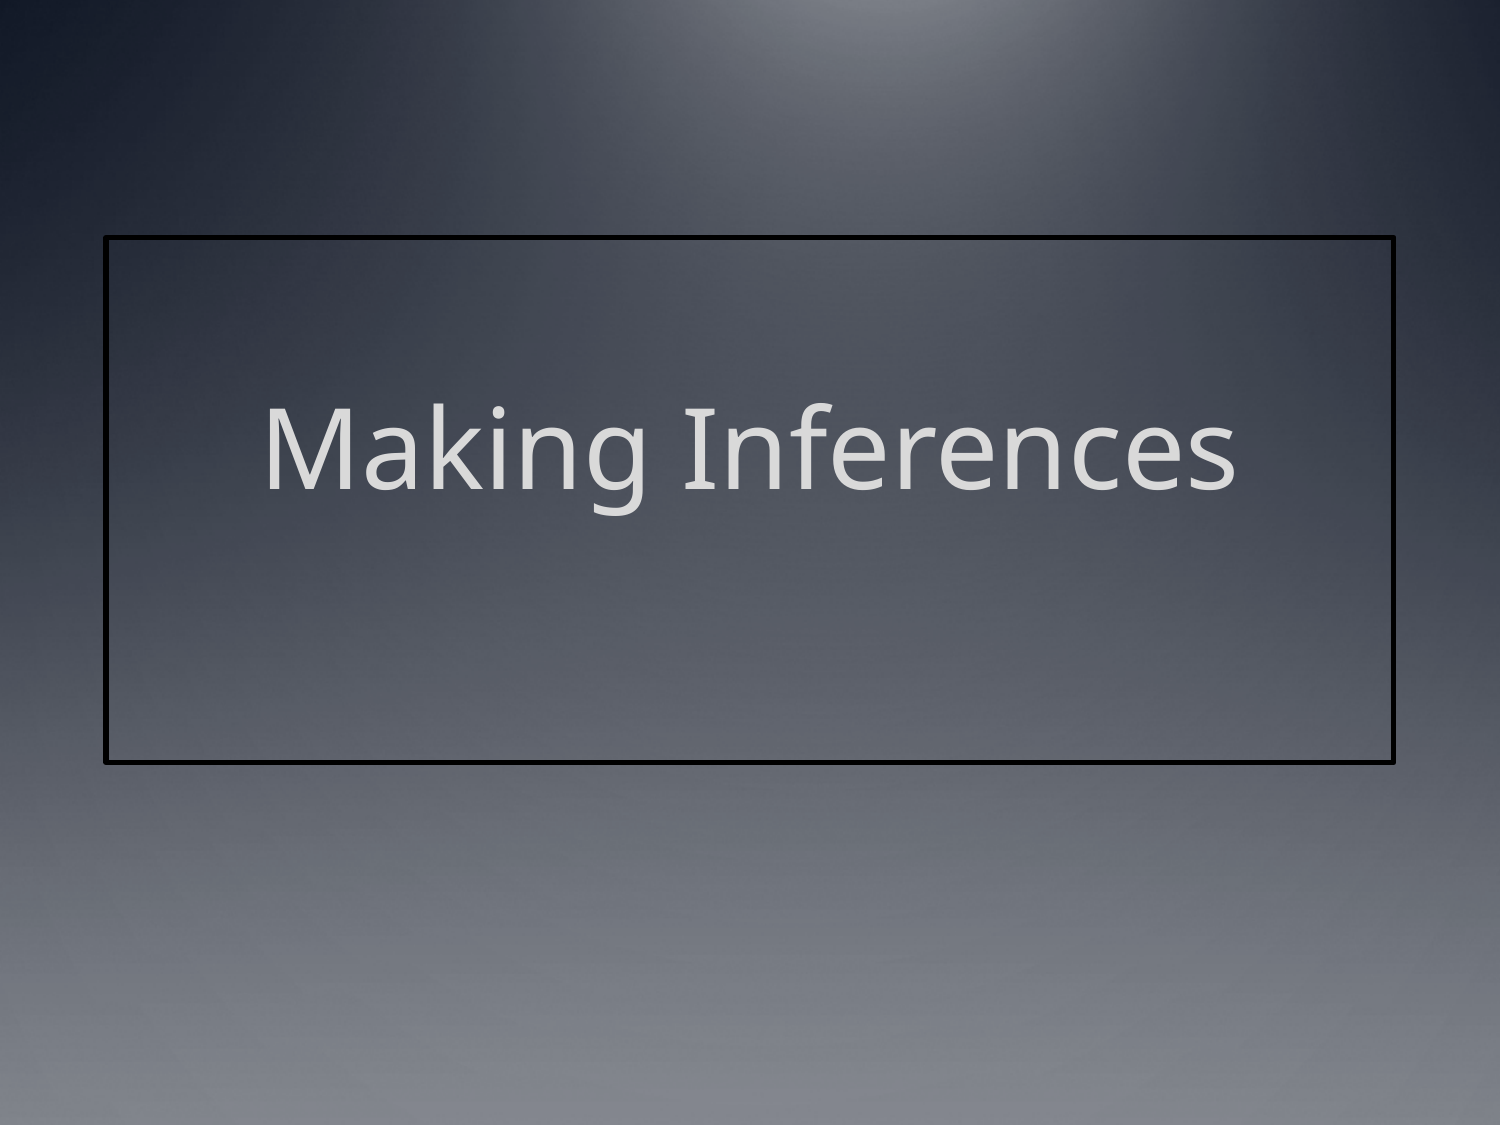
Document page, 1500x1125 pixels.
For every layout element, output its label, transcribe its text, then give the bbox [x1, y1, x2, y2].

title Making Inferences [108, 252, 1392, 520]
